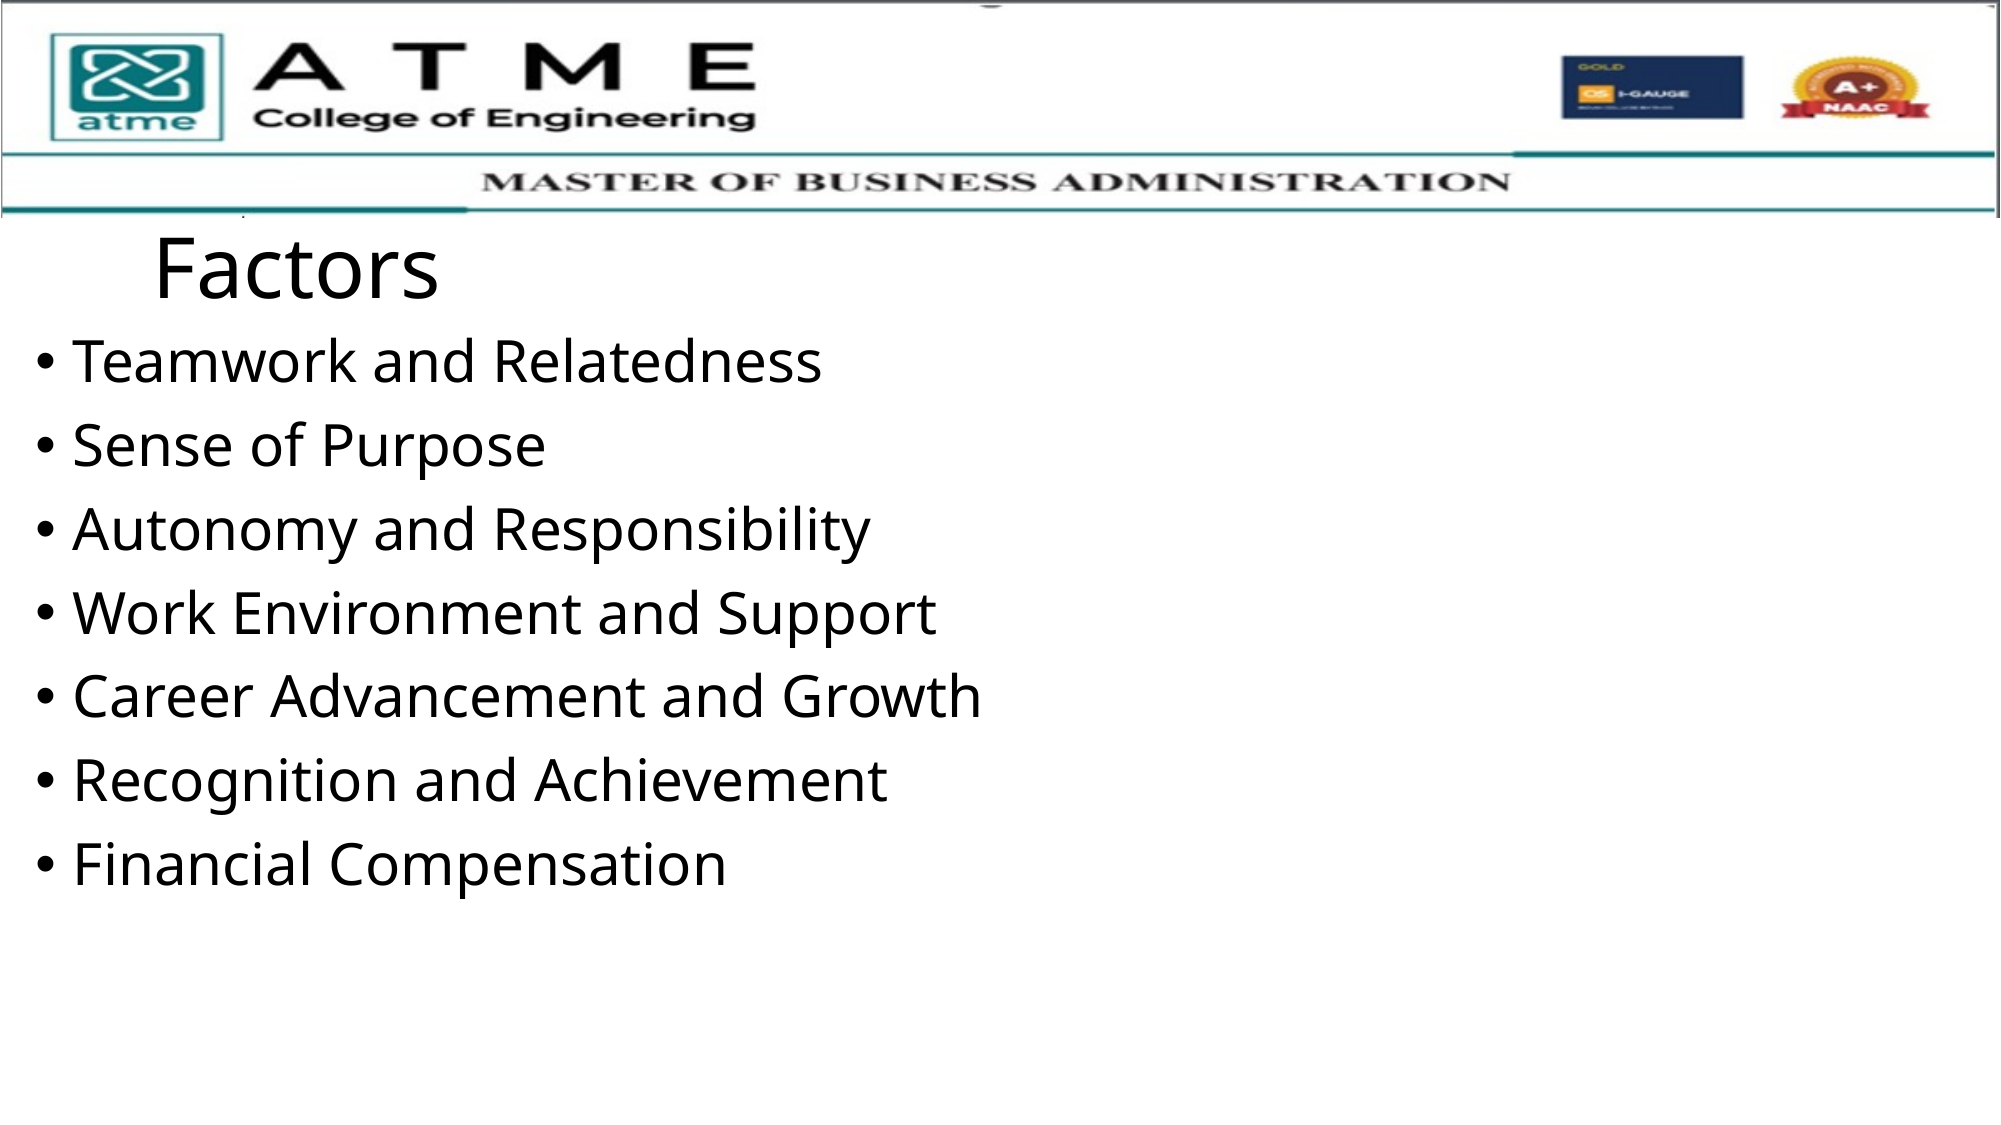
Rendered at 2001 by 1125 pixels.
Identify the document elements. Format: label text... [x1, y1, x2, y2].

list Teamwork and Relatedness Sense of Purpose Autonomy and Responsibility Work Environment and Support Career Advancement and Growth Recognition and Achievement Financial Compensation [20, 324, 2000, 1125]
picture [1, 0, 2000, 218]
title Factors [137, 218, 1863, 324]
